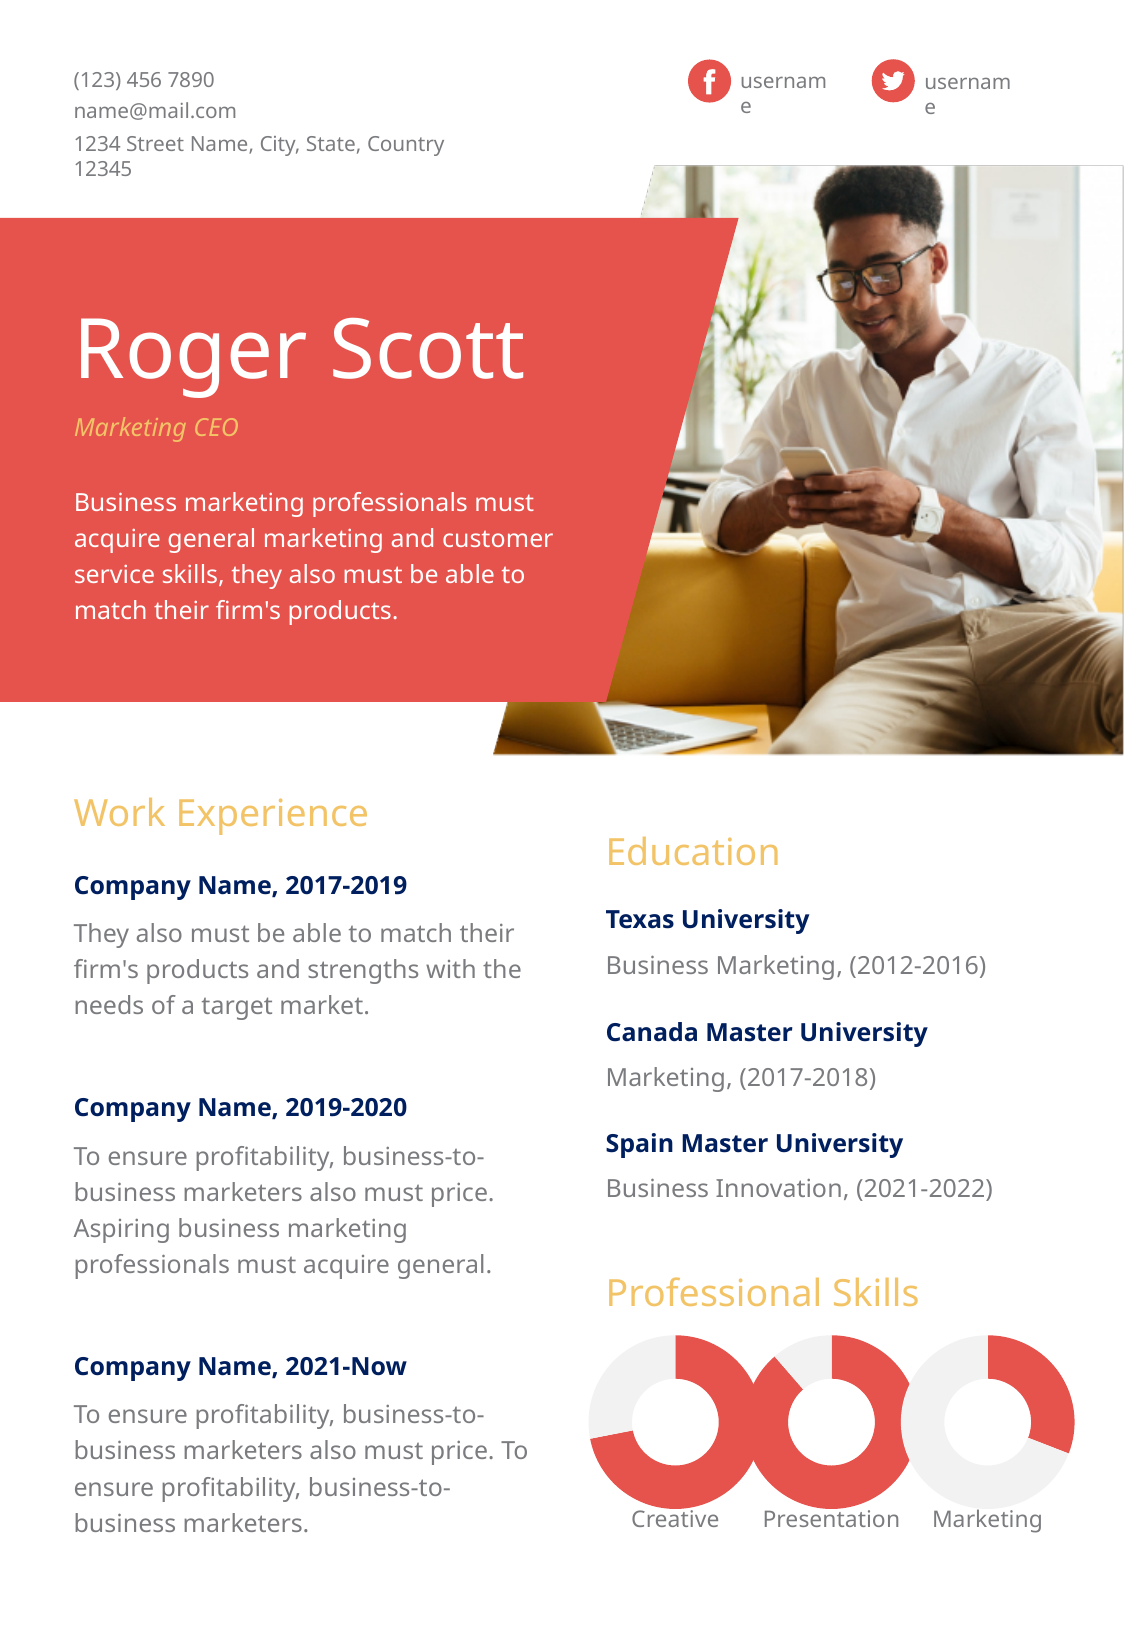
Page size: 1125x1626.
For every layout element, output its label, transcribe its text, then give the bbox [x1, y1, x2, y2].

text_box To ensure profitability, business-to-business marketers also must price. To ensure profitability, business-to-business marketers. [58, 1388, 559, 1545]
text_box Company Name, 2019-2020 [58, 1078, 559, 1130]
text_box Work Experience [58, 782, 559, 842]
text_box Business Marketing, (2012-2016) [590, 942, 1046, 987]
text_box Professional Skills [590, 1261, 1046, 1321]
text_box Education [590, 820, 1046, 881]
text_box Company Name, 2021-Now [58, 1336, 559, 1388]
text_box Canada Master University [590, 1008, 1046, 1054]
text_box [0, 216, 492, 703]
text_box Business Innovation, (2021-2022) [590, 1165, 1046, 1210]
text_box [58, 287, 618, 629]
text_box Spain Master University [590, 1119, 1046, 1165]
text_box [687, 59, 853, 103]
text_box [579, 1331, 1084, 1541]
text_box They also must be able to match their firm's products and strengths with the needs of a target market. [58, 907, 559, 1028]
text_box Marketing, (2017-2018) [590, 1054, 1046, 1099]
text_box To ensure profitability, business-to-business marketers also must price. Aspiring business marketing professionals must acquire general. [58, 1130, 559, 1287]
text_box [58, 59, 518, 164]
text_box Texas University [590, 896, 1046, 942]
text_box Company Name, 2017-2019 [58, 855, 559, 907]
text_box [871, 59, 1037, 103]
picture [492, 164, 1125, 756]
